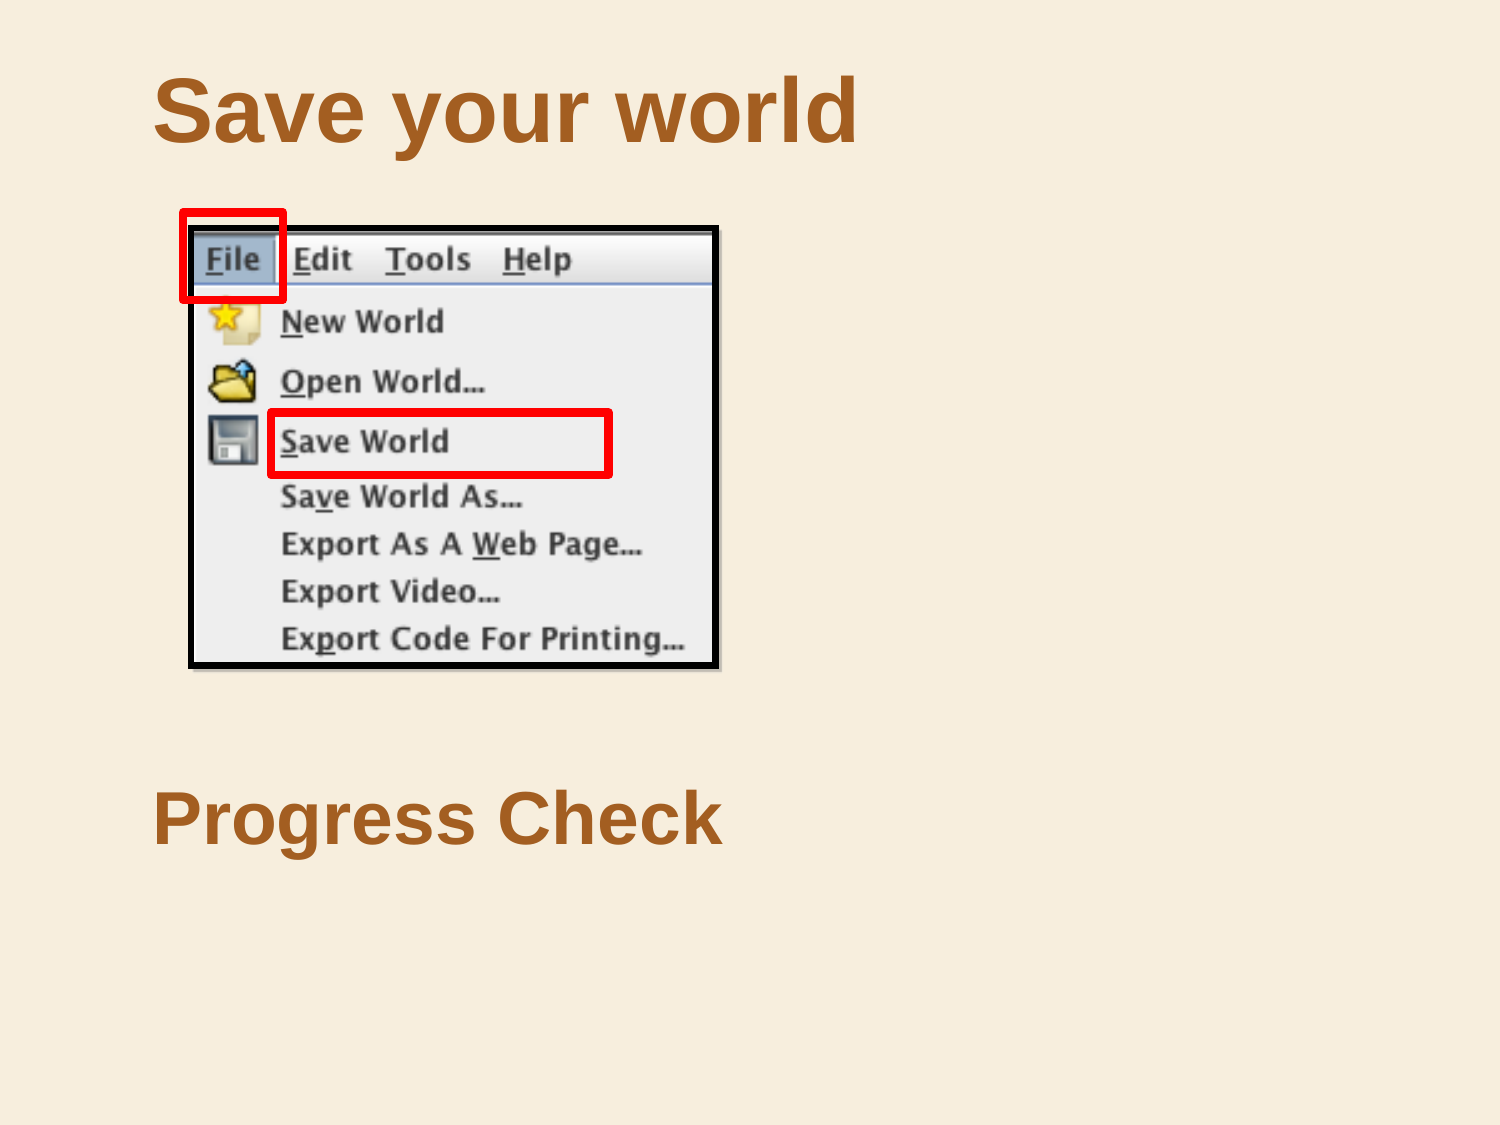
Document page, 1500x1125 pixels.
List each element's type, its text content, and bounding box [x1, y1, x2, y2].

picture [194, 231, 713, 663]
text_box Progress Check [137, 762, 847, 868]
text_box Save your world [137, 43, 1113, 169]
text_box [181, 210, 285, 302]
